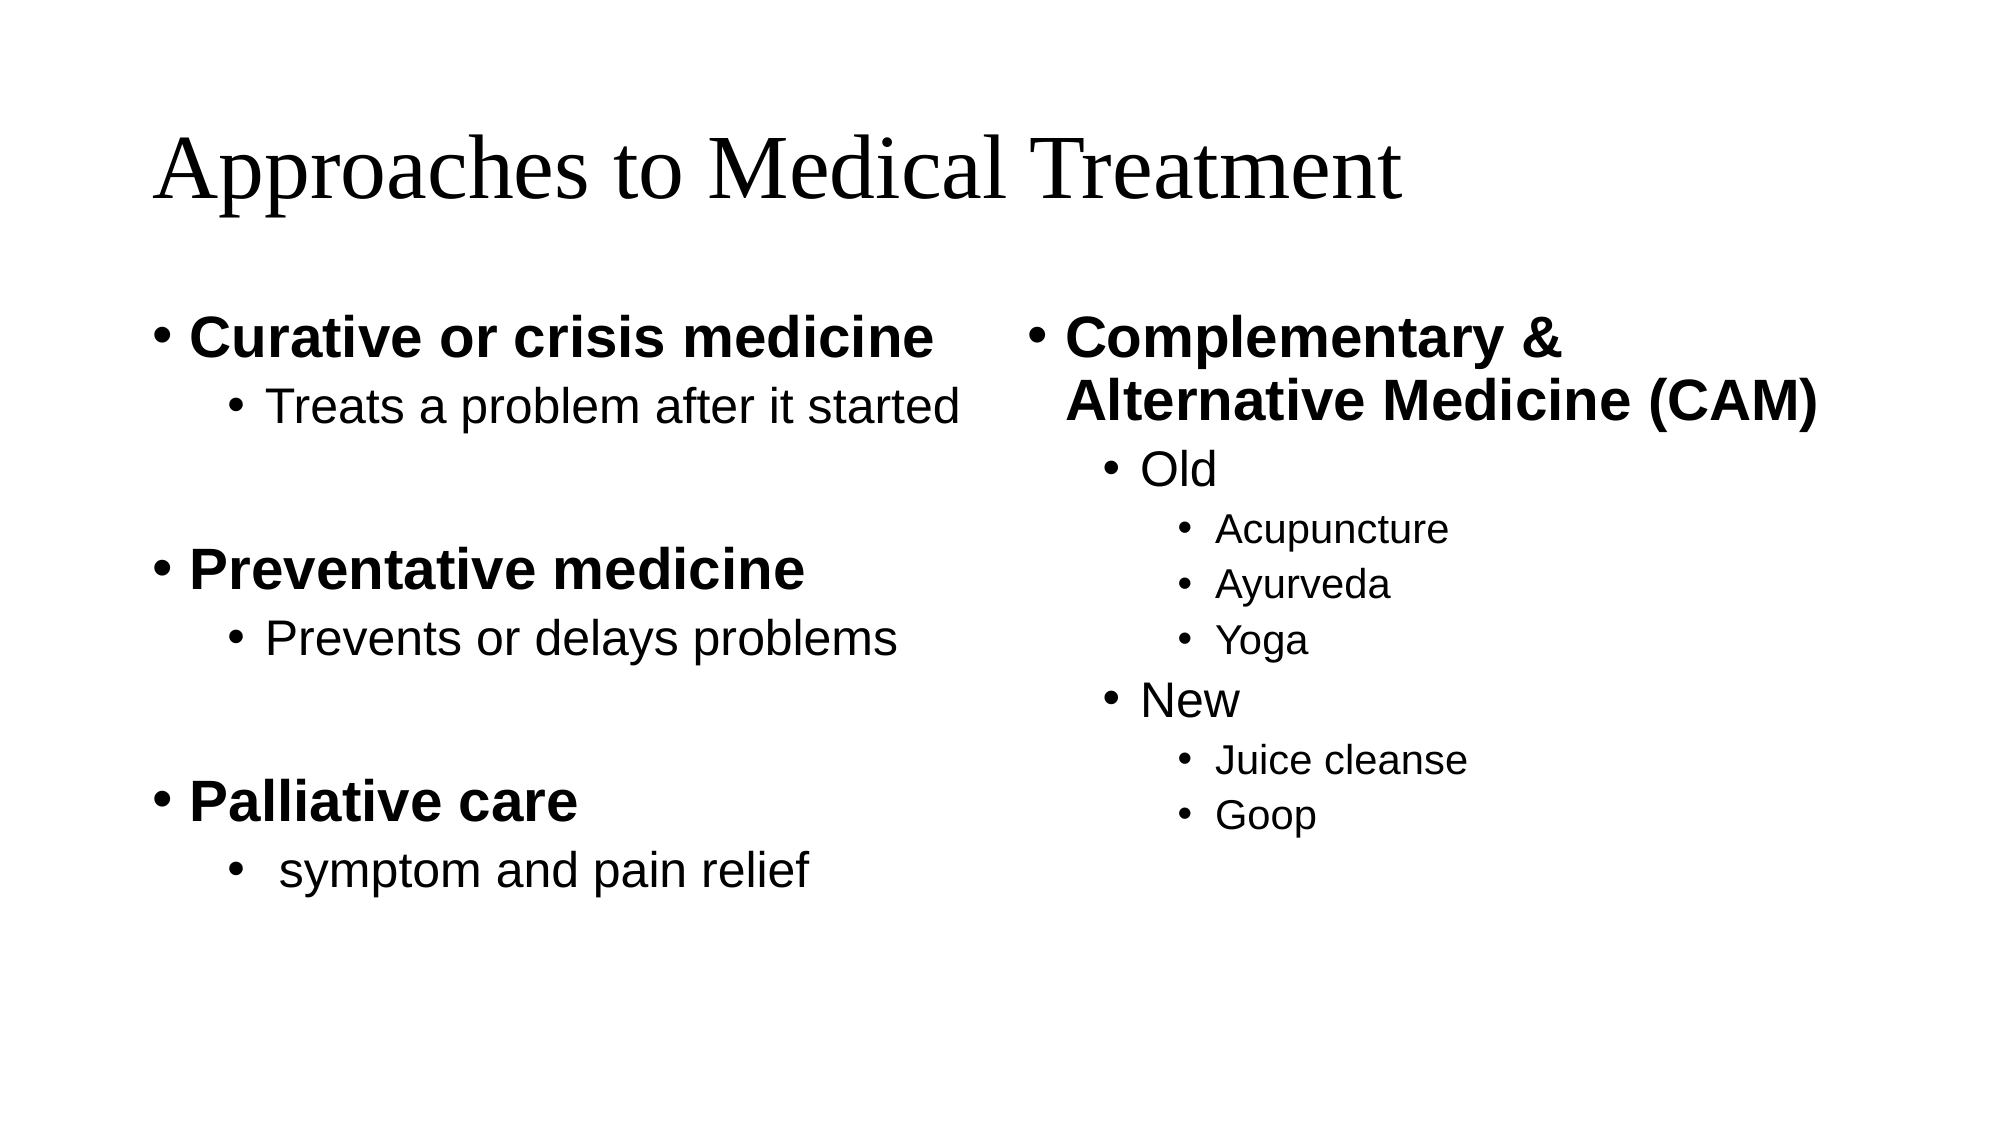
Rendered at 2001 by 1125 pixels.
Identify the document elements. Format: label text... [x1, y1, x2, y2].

list Curative or crisis medicine Treats a problem after it started Preventative medicine Prevents or delays problems Palliative care symptom and pain relief [137, 299, 988, 1014]
list Complementary & Alternative Medicine (CAM) Old Acupuncture Ayurveda Yoga New Juice cleanse Goop [1012, 299, 1863, 1014]
title Approaches to Medical Treatment [137, 59, 1863, 278]
